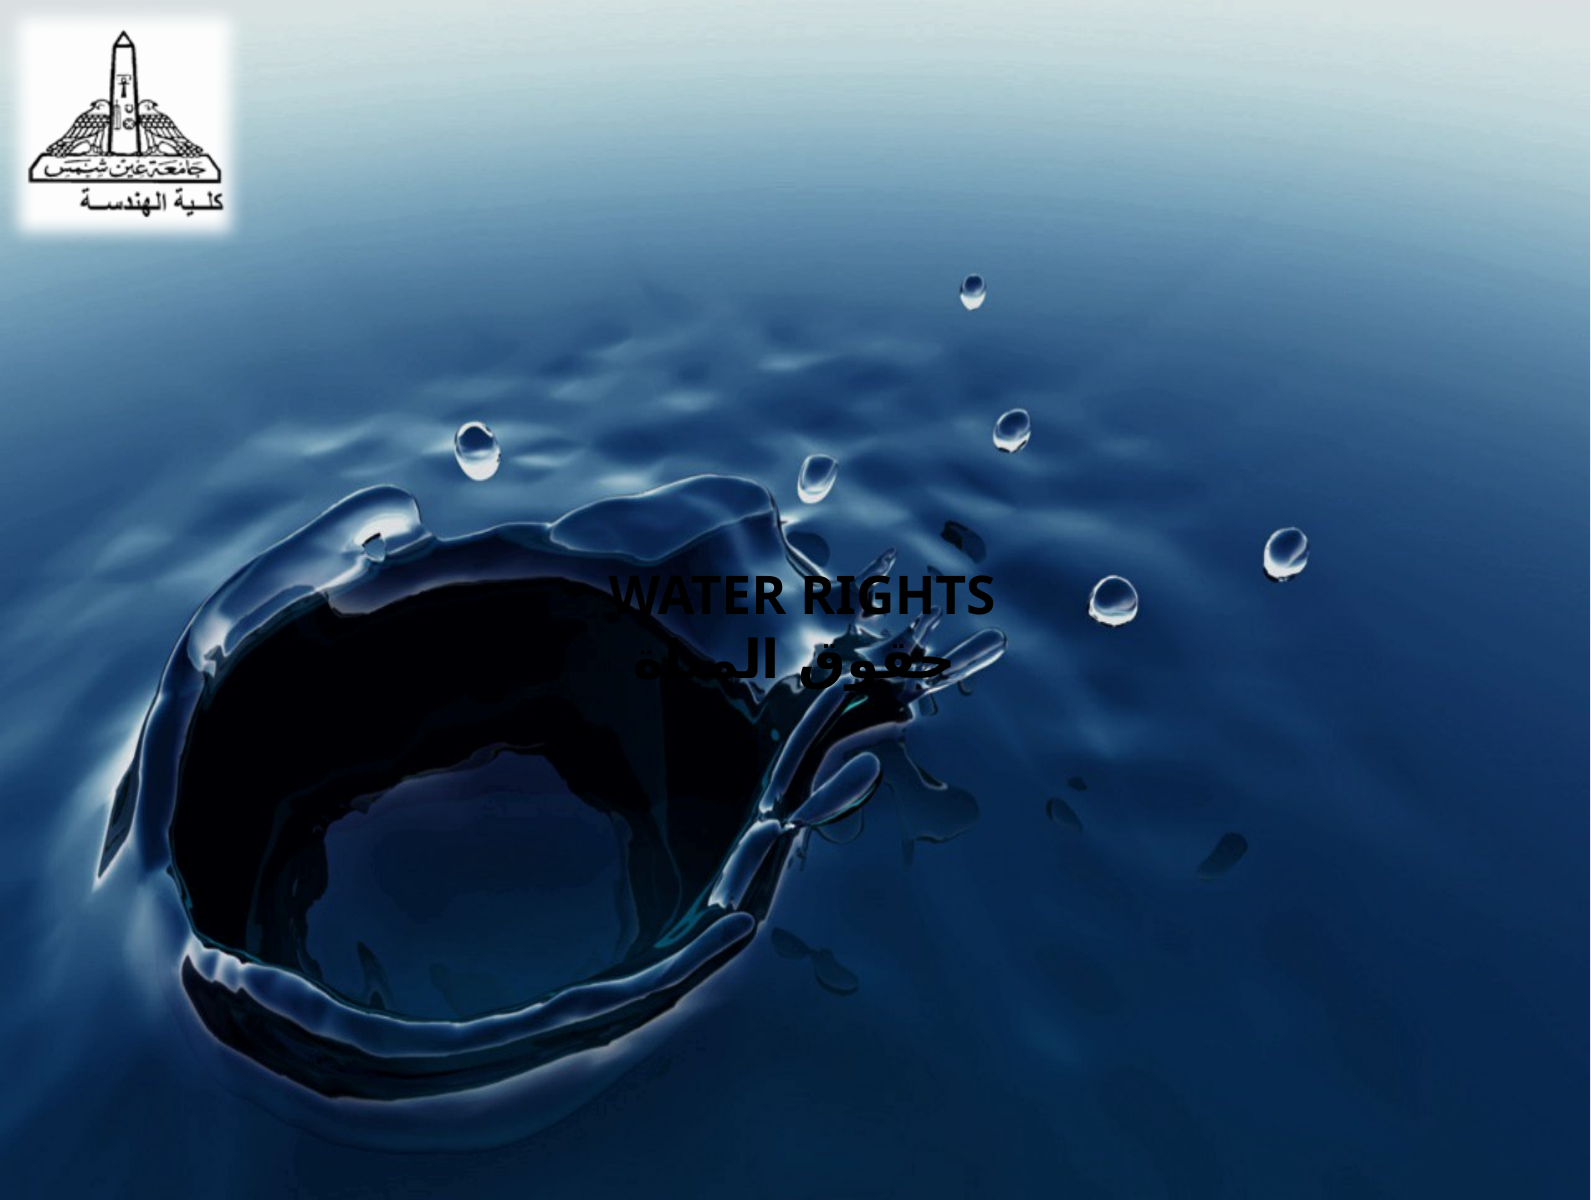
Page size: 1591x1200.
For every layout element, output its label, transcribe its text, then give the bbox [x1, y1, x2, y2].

picture [0, 0, 1591, 1200]
title Water rights حقوق المياة [119, 559, 1471, 818]
